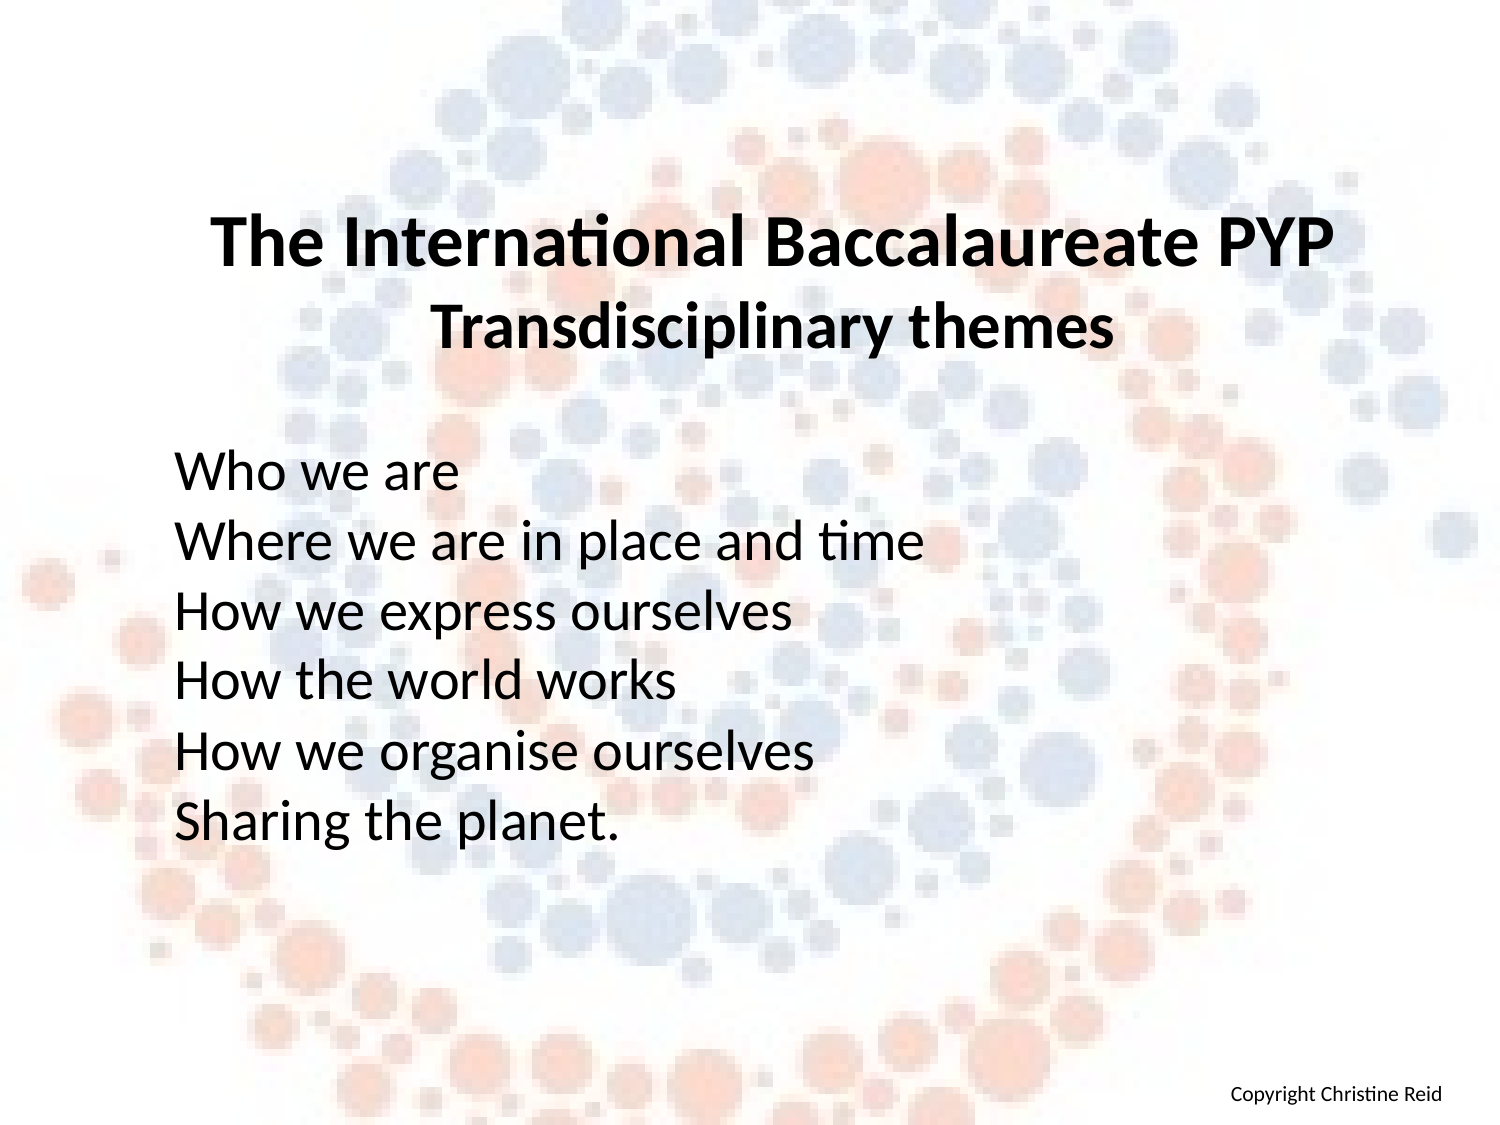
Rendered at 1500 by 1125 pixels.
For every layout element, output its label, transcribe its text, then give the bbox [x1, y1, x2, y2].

text_box The International Baccalaureate PYP Transdisciplinary themes Who we are Where we are in place and time How we express ourselves How the world works How we organise ourselves Sharing the planet. [159, 184, 1388, 860]
text_box Copyright Christine Reid [1216, 1046, 1458, 1113]
